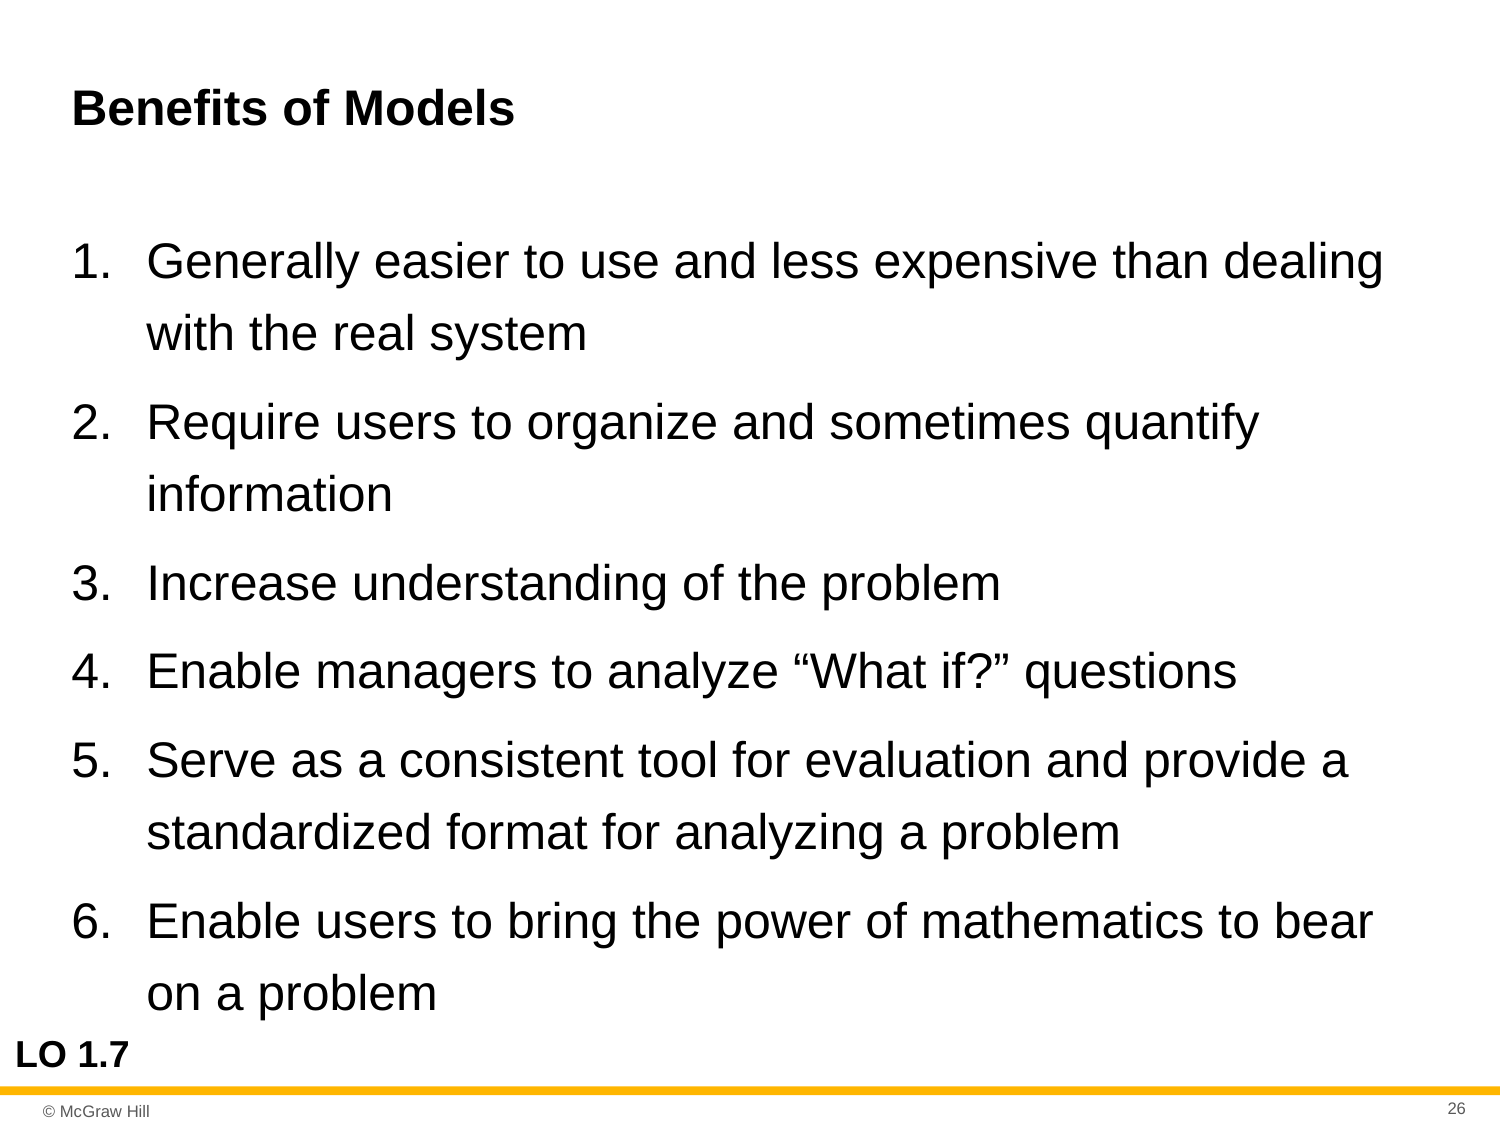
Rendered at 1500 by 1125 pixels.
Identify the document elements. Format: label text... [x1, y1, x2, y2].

title Benefits of Models [56, 50, 1444, 162]
list LO 1.7 [0, 1022, 197, 1085]
list Generally easier to use and less expensive than dealing with the real system Require users to organize and sometimes quantify information Increase understanding of the problem Enable managers to analyze “What if?” questions Serve as a consistent tool for evaluation and provide a standardized format for analyzing a problem Enable users to bring the power of mathematics to bear on a problem [56, 209, 1444, 1020]
